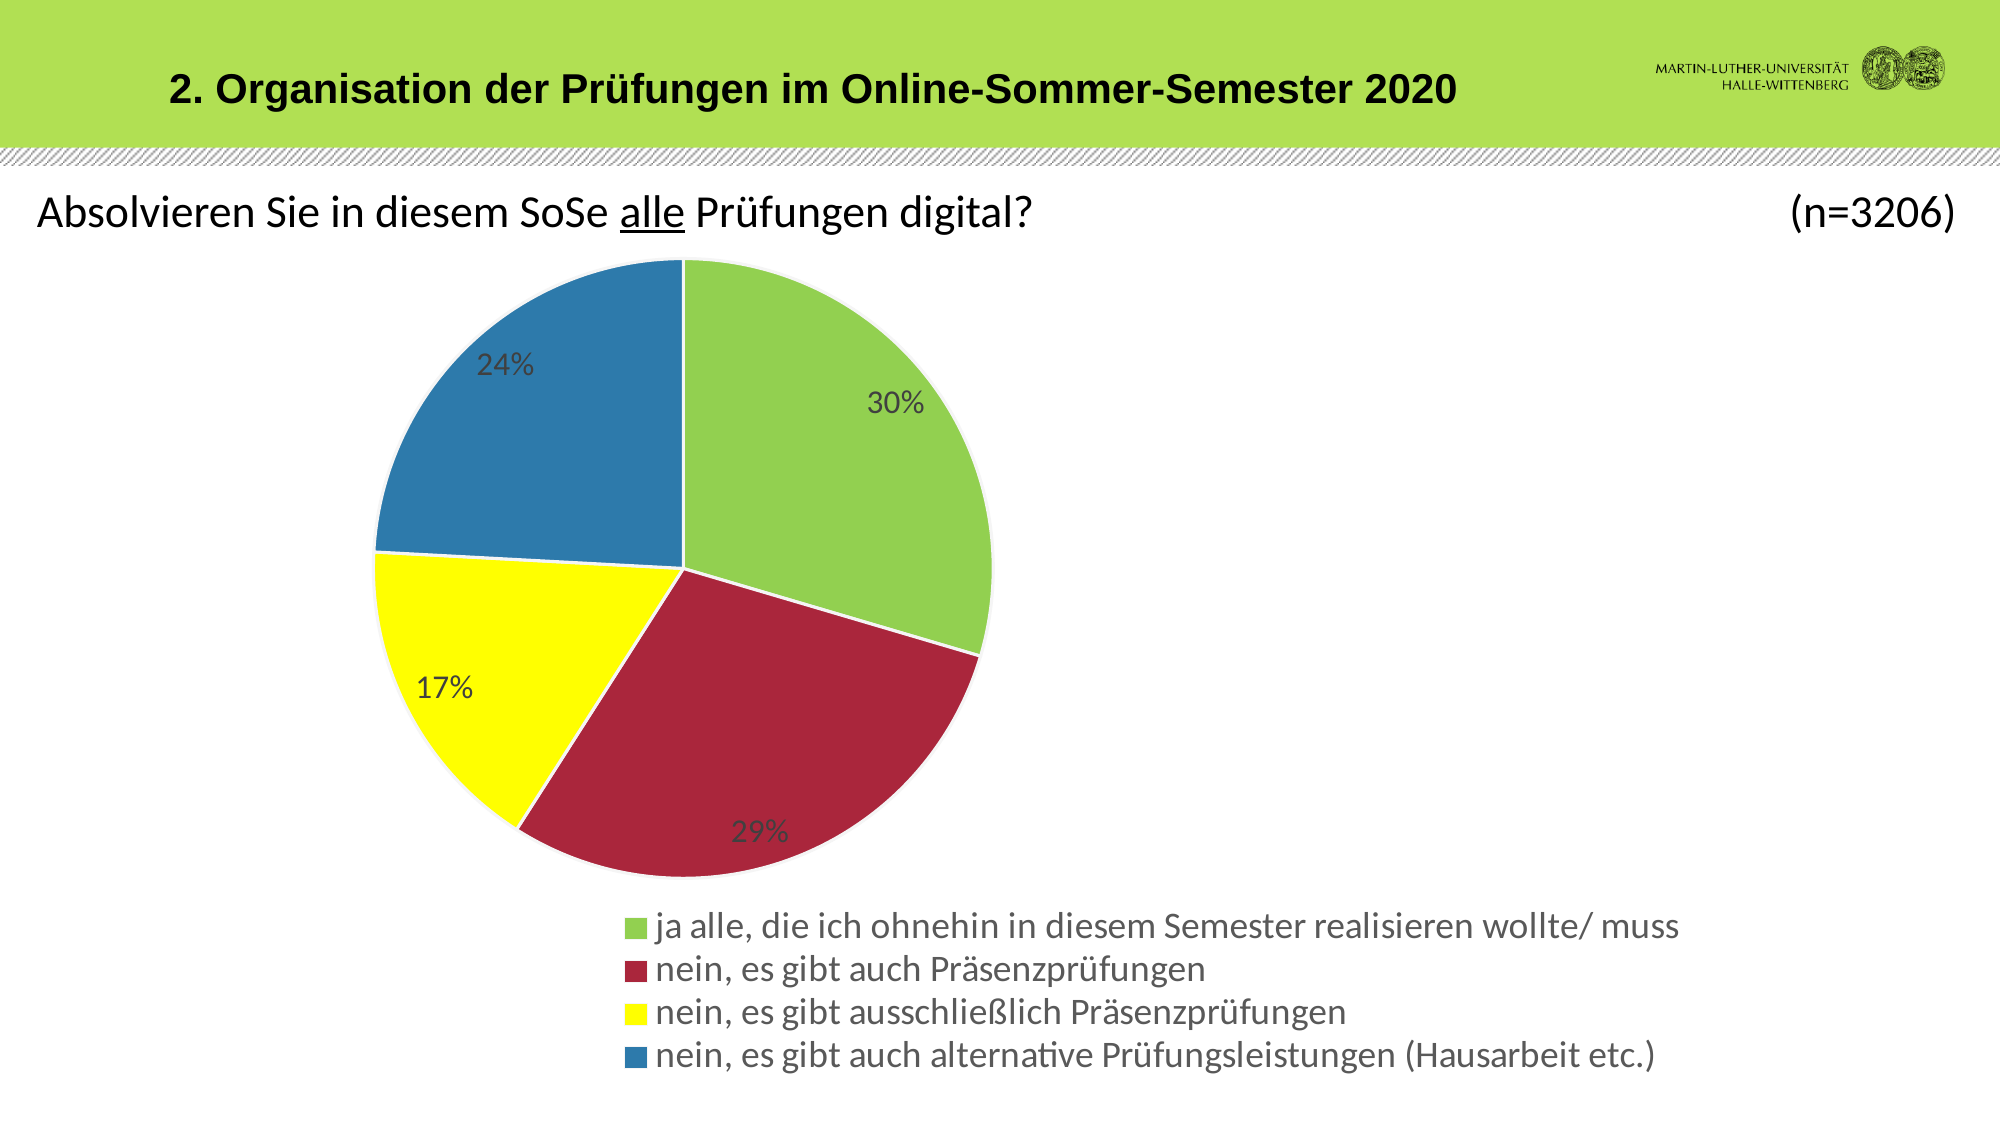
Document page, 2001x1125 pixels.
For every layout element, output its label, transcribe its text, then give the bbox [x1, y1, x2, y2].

picture [1656, 46, 1945, 90]
title Absolvieren Sie in diesem SoSe alle Prüfungen digital? (n=3206) [36, 187, 1964, 1083]
picture [0, 148, 2000, 166]
chart [213, 253, 1874, 1125]
text_box 2. Organisation der Prüfungen im Online-Sommer-Semester 2020 [161, 54, 1466, 120]
